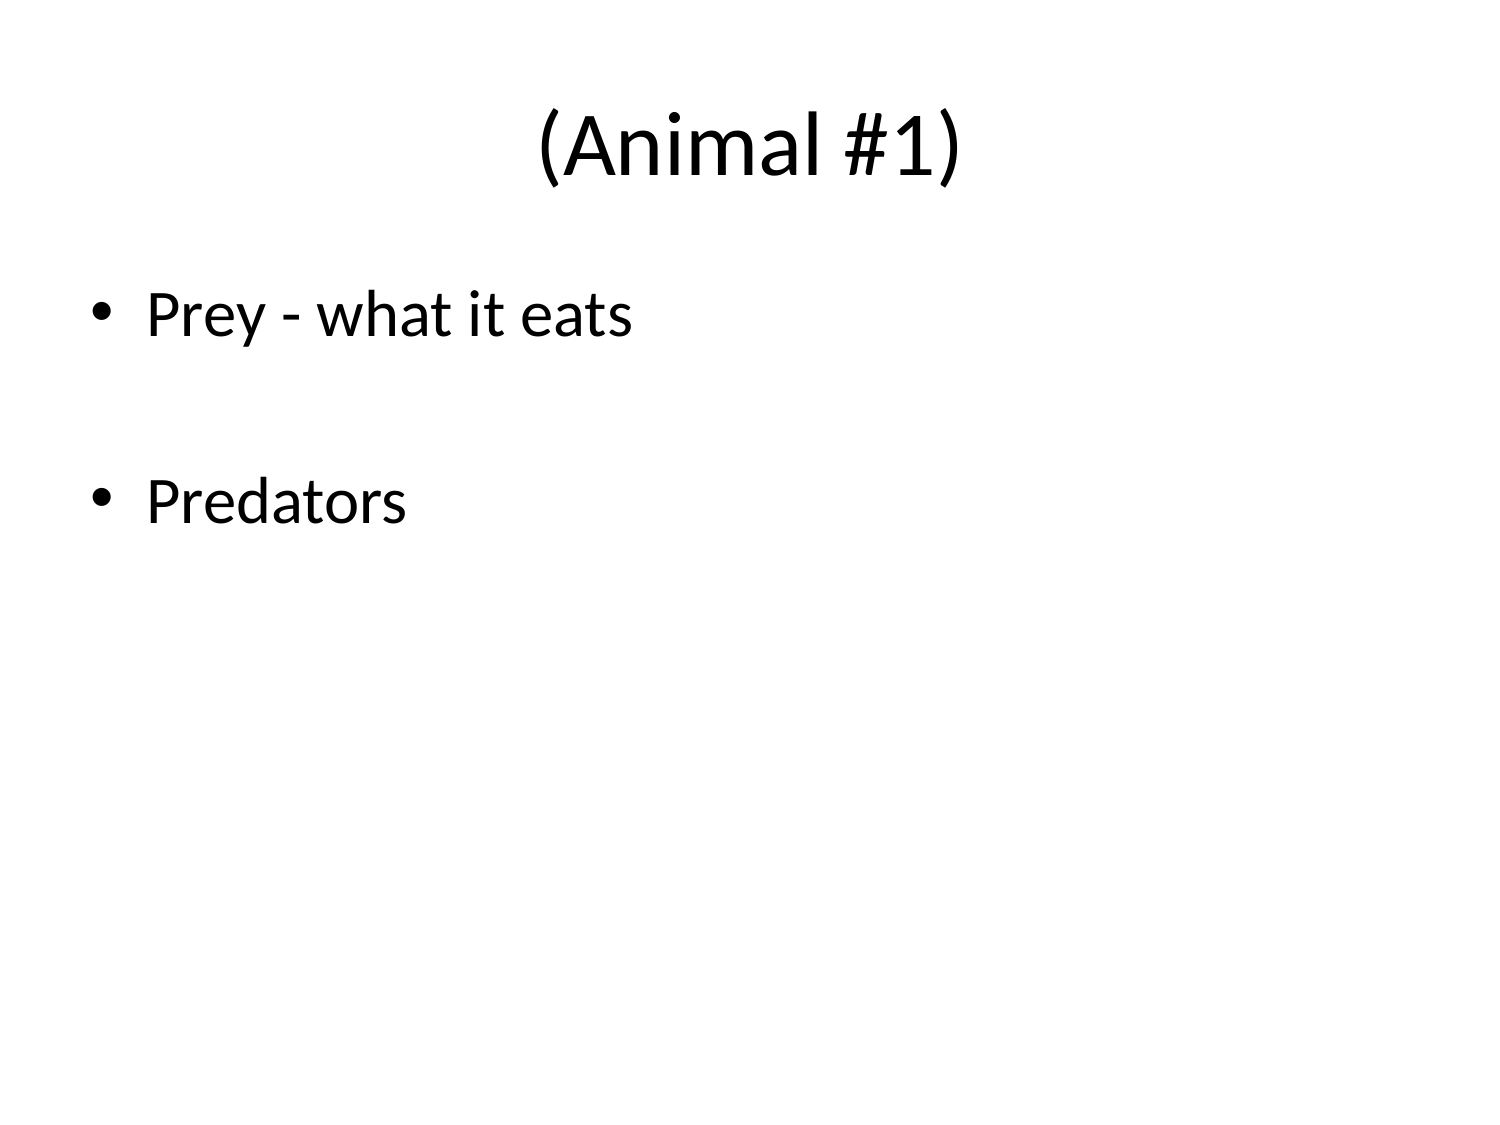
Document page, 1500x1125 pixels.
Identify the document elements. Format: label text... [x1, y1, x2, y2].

list Prey - what it eats Predators [75, 262, 1425, 1005]
title (Animal #1) [75, 45, 1425, 233]
